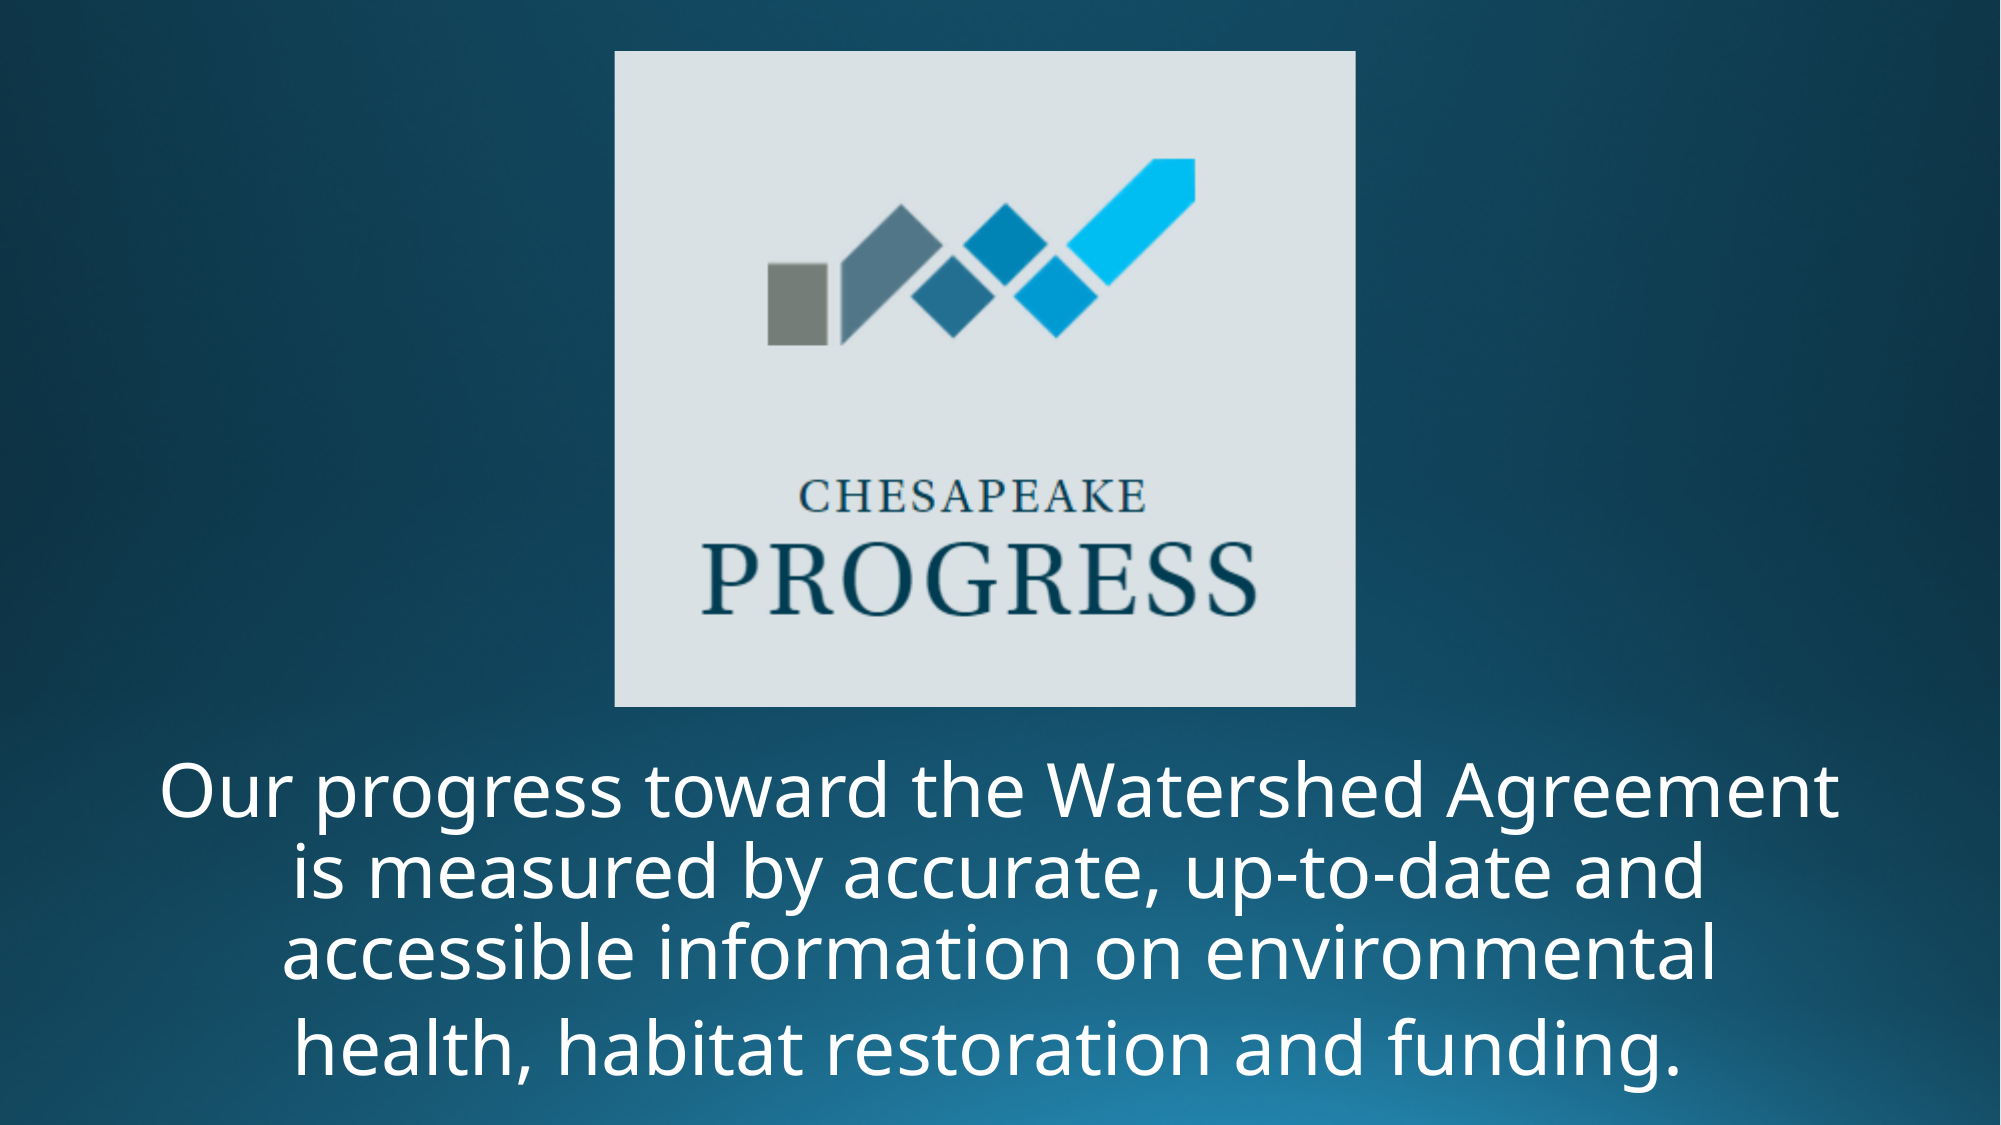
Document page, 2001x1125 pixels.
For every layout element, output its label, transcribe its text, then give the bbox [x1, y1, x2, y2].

list Our progress toward the Watershed Agreement is measured by accurate, up-to-date and accessible information on environmental health, habitat restoration and funding. [137, 745, 1863, 963]
picture [0, 0, 2001, 1125]
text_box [614, 51, 1356, 707]
